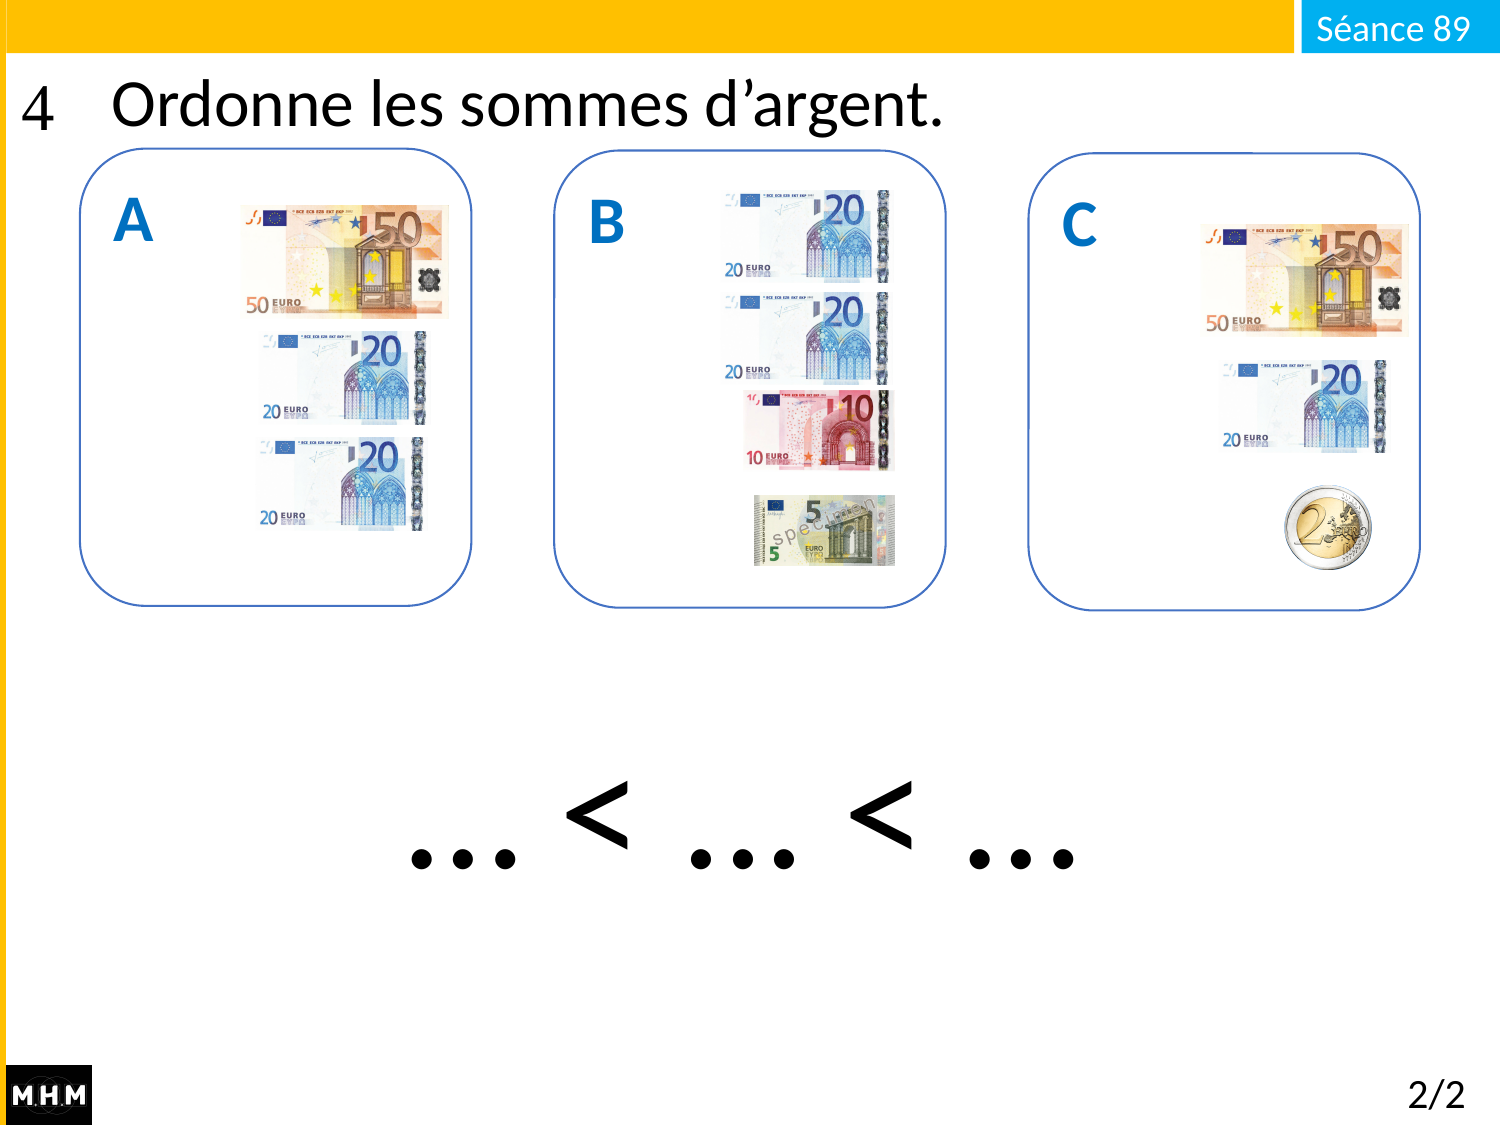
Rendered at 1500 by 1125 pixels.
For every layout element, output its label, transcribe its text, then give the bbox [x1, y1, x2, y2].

picture [720, 292, 893, 386]
picture [754, 495, 895, 567]
text_box B [553, 149, 947, 609]
picture [1284, 485, 1372, 570]
picture [258, 331, 431, 425]
text_box … < ... < … [384, 694, 1103, 909]
picture [720, 190, 894, 283]
picture [240, 205, 449, 319]
list 2/2 [1373, 1064, 1500, 1125]
text_box A [78, 149, 473, 607]
title Ordonne les sommes d’argent. [96, 60, 1391, 149]
picture [1217, 360, 1391, 453]
picture [6, 1065, 92, 1125]
picture [1199, 224, 1409, 338]
picture [255, 437, 428, 531]
picture [743, 390, 895, 472]
text_box C [1027, 152, 1421, 612]
